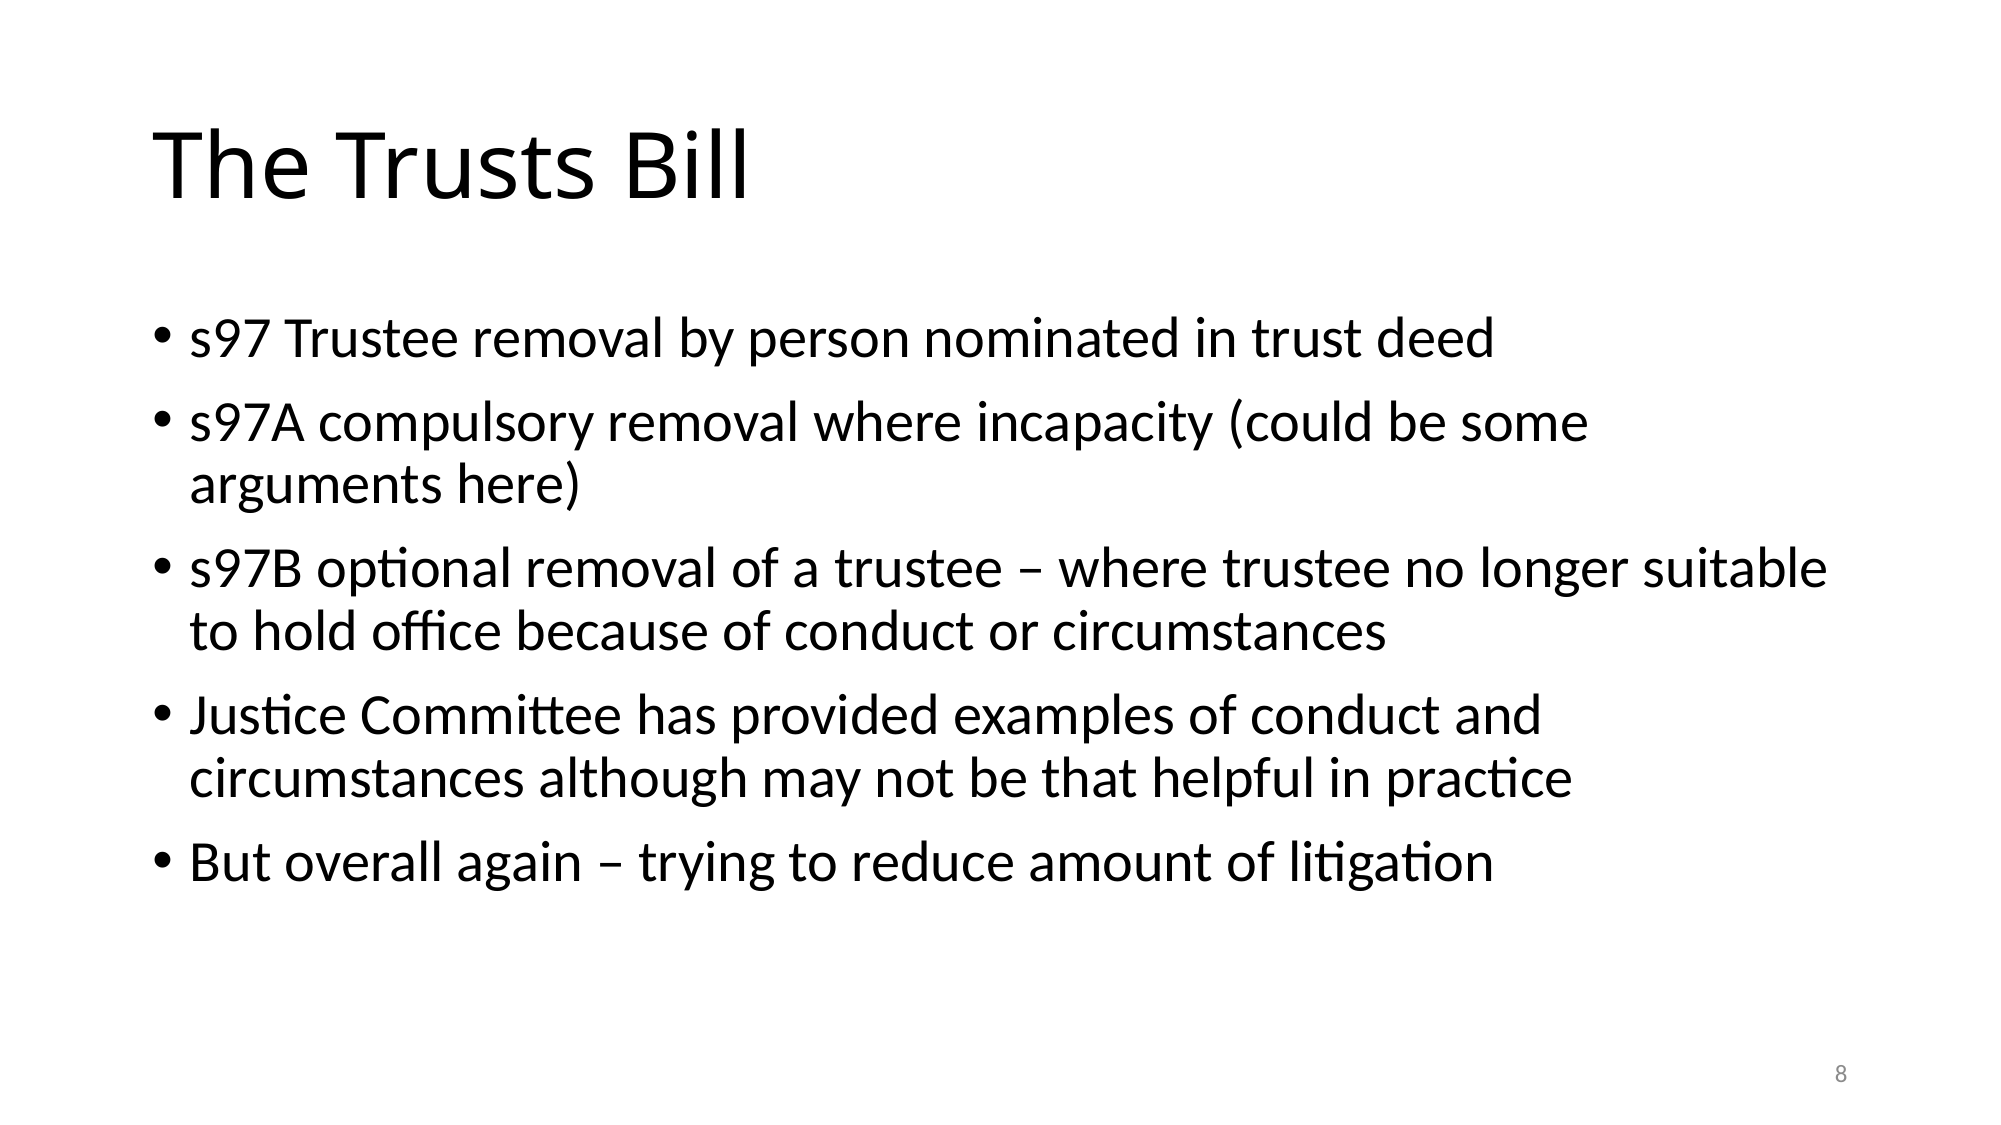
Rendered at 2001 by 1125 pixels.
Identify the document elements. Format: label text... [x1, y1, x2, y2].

list s97 Trustee removal by person nominated in trust deed s97A compulsory removal where incapacity (could be some arguments here) s97B optional removal of a trustee – where trustee no longer suitable to hold office because of conduct or circumstances Justice Committee has provided examples of conduct and circumstances although may not be that helpful in practice But overall again – trying to reduce amount of litigation [137, 299, 1863, 1014]
title The Trusts Bill [137, 59, 1863, 278]
slide_number 8 [1412, 1042, 1863, 1103]
